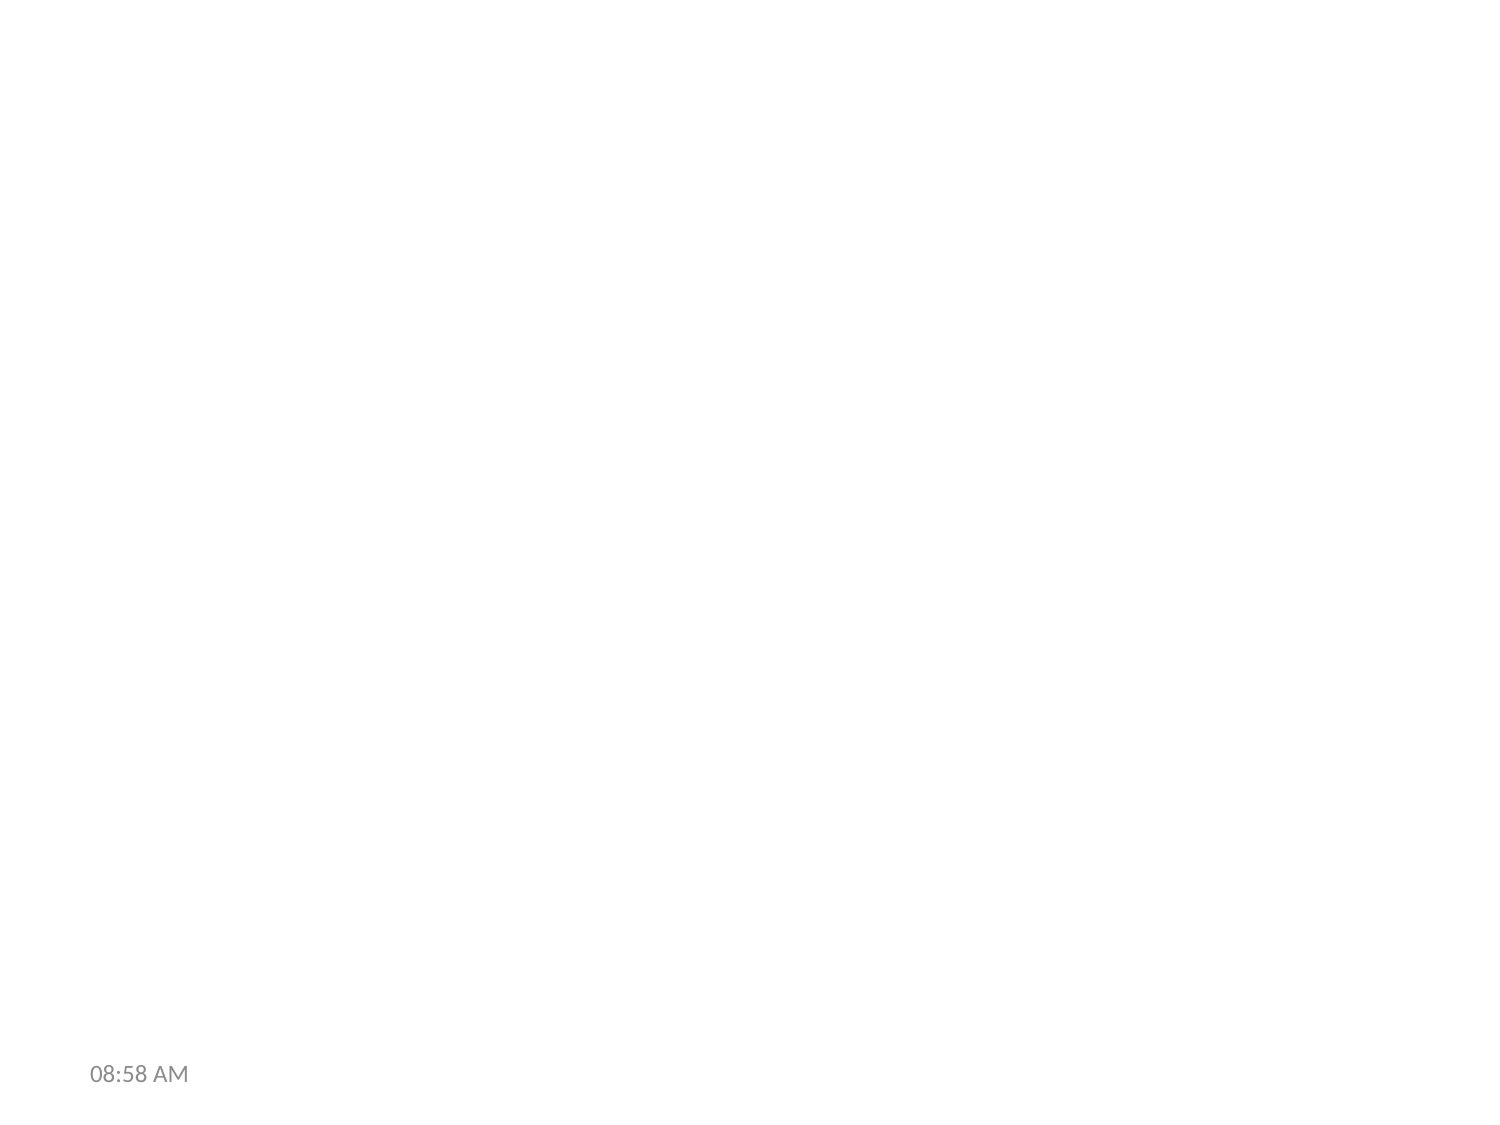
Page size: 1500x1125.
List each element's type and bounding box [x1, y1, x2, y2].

slide_number [75, 1042, 425, 1103]
